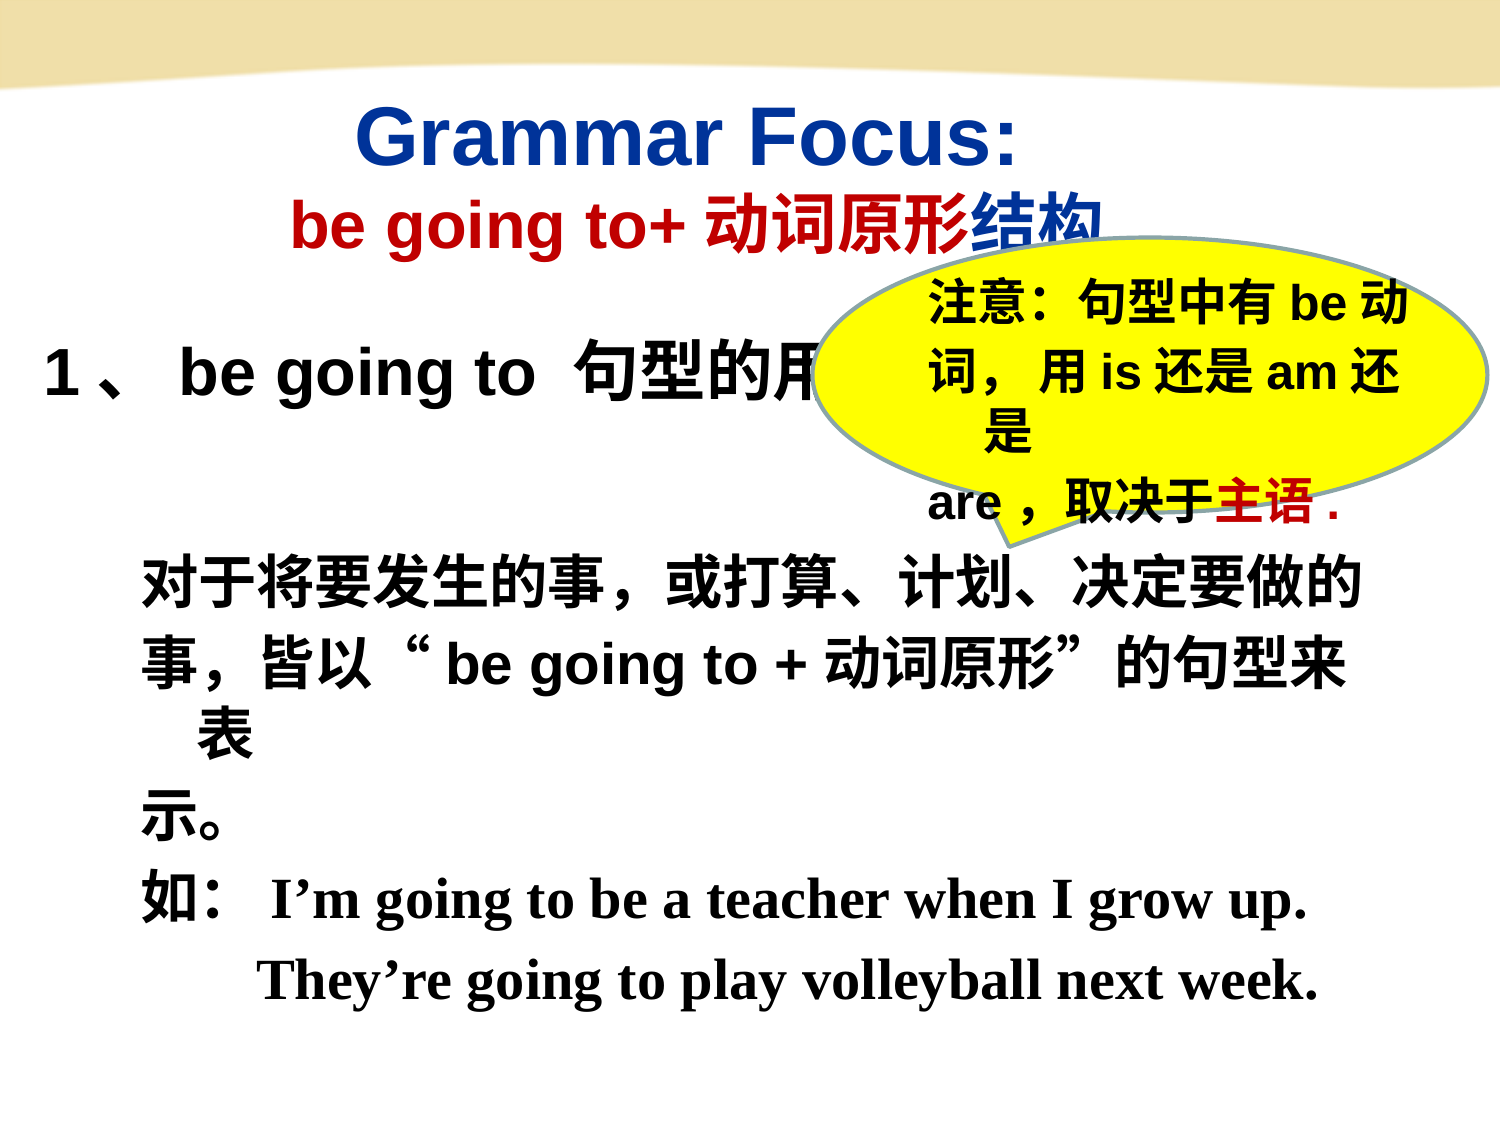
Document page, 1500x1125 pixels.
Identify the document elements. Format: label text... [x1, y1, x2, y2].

picture [0, 0, 1500, 1125]
title 1、be going to 句型的用法 [0, 275, 807, 463]
list 对于将要发生的事，或打算、计划、决定要做的 事，皆以“be going to +动词原形”的句型来表 示。 如：I’m going to be a teacher when I grow up. They’re going to play volleyball next week. [125, 537, 1400, 930]
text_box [812, 237, 1488, 555]
text_box Grammar Focus: be going to+动词原形结构 [162, 75, 1213, 270]
